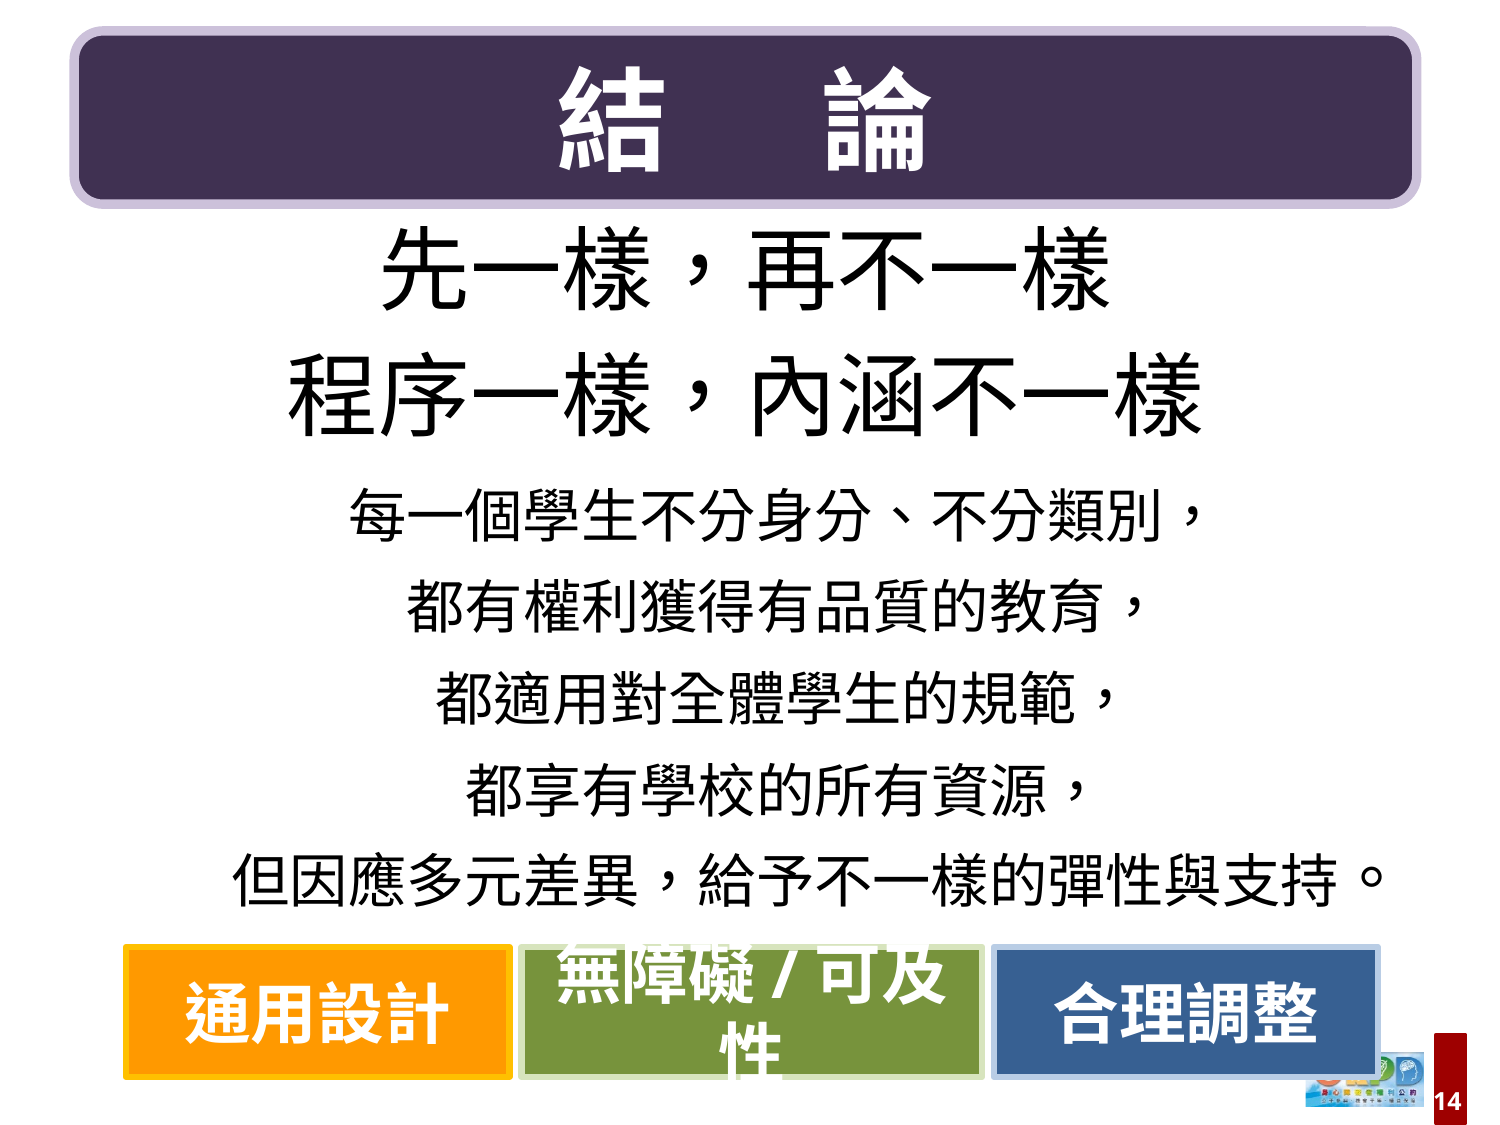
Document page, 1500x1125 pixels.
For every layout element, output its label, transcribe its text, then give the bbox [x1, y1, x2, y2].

text_box 每一個學生不分身分、不分類別， 都有權利獲得有品質的教育， 都適用對全體學生的規範， 都享有學校的所有資源， 但因應多元差異，給予不一樣的彈性與支持。 [194, 449, 1376, 923]
text_box 程序一樣，內涵不一樣 [217, 330, 1274, 449]
text_box 結 論 [72, 28, 1419, 207]
slide_number 14 [1413, 1076, 1482, 1125]
text_box 先一樣，再不一樣 [314, 204, 1177, 329]
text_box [125, 946, 1379, 1078]
picture [1305, 1052, 1424, 1107]
